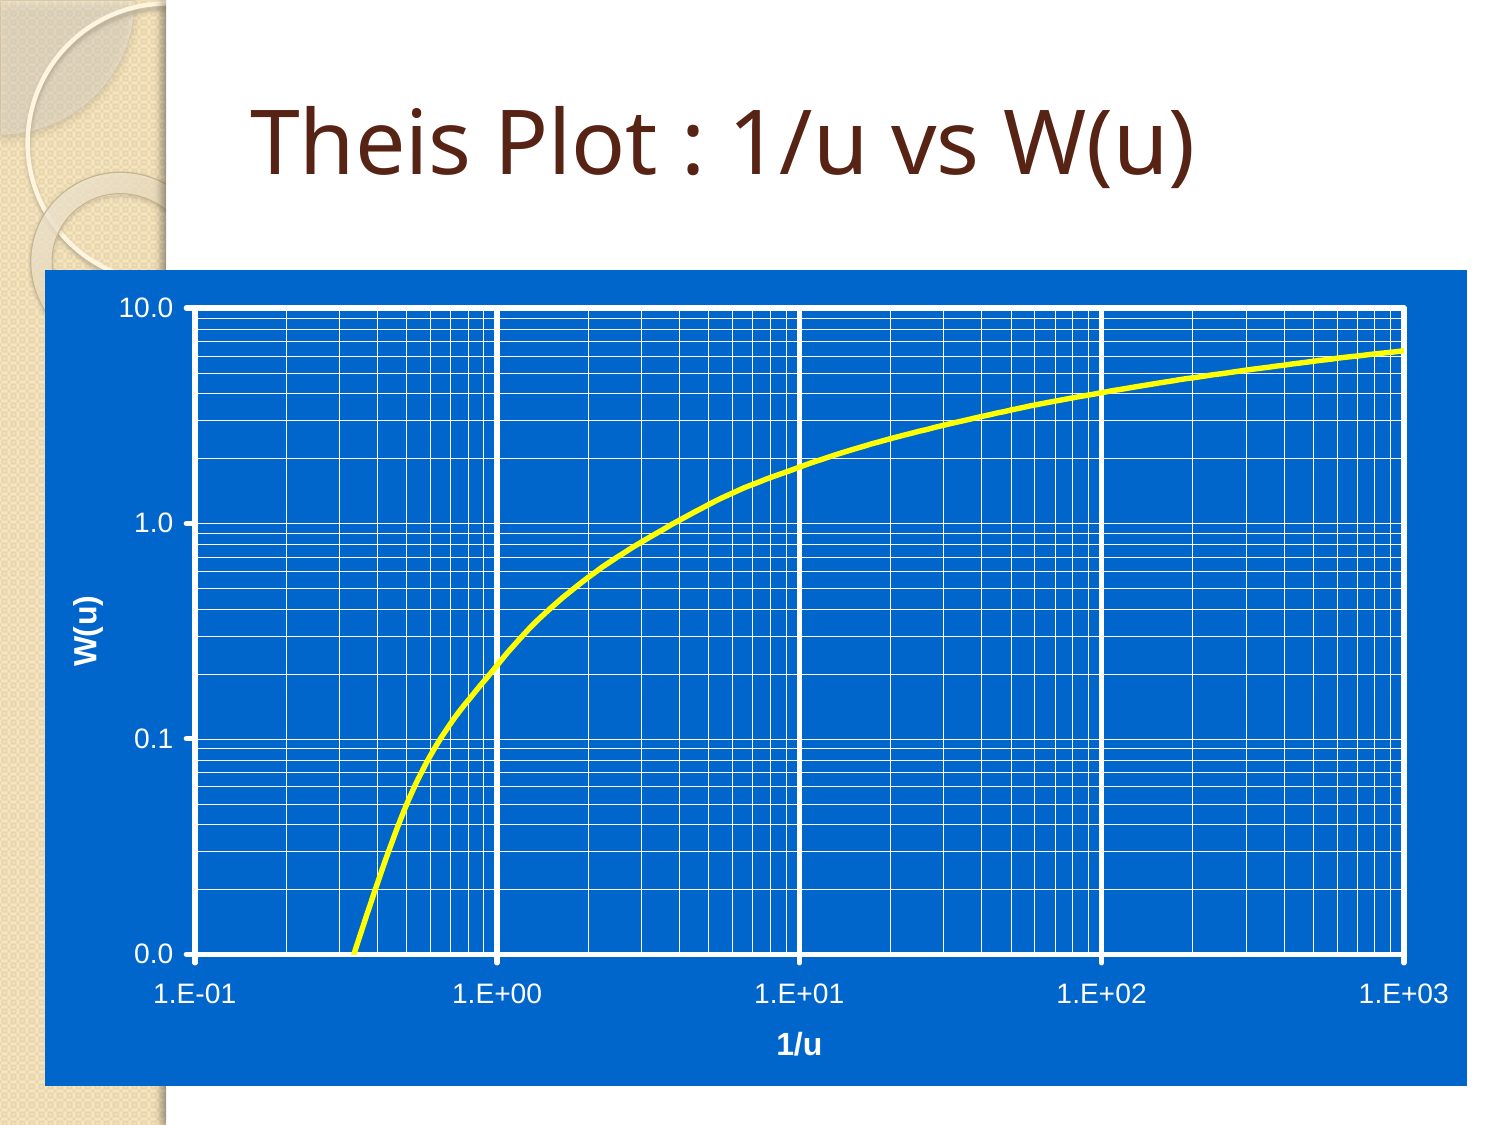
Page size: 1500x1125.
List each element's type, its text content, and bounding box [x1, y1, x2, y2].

picture [37, 262, 1475, 1094]
title Theis Plot : 1/u vs W(u) [235, 45, 1466, 233]
